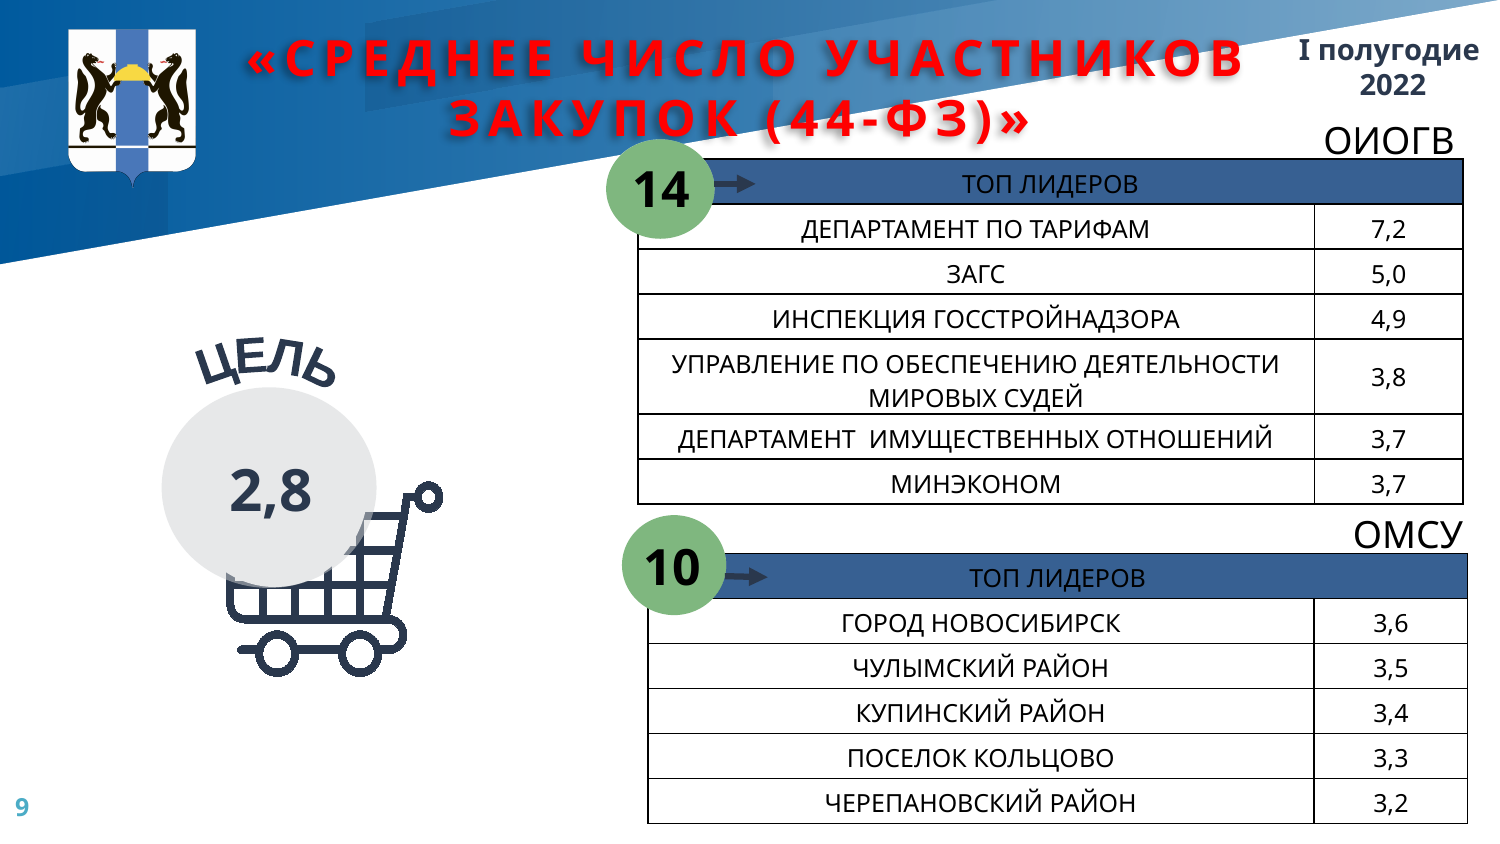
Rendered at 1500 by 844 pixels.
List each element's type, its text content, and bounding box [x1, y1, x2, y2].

table_cell ЗАГС [639, 250, 1314, 293]
table_cell ЧУЛЫМСКИЙ РАЙОН [649, 644, 1313, 688]
text_box ОМСУ [1332, 502, 1485, 564]
picture [67, 29, 196, 188]
table_cell 3,7 [1315, 460, 1462, 503]
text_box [605, 139, 715, 239]
table_cell ГОРОД НОВОСИБИРСК [649, 599, 1313, 643]
text_box «среднее число Участников закупок (44-фз)» [150, 20, 1330, 153]
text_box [621, 514, 727, 617]
table_cell 3,6 [1315, 599, 1467, 643]
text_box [161, 359, 444, 677]
table_cell 3,4 [1315, 689, 1467, 733]
table_cell 3,3 [1315, 734, 1467, 778]
table_cell ДЕПАРТАМЕНТ ПО ТАРИФАМ [639, 205, 1314, 248]
table_cell 5,0 [1315, 250, 1462, 293]
text_box ОИОГВ [1301, 106, 1477, 172]
table_header ТОП ЛИДЕРОВ [731, 554, 1467, 598]
table_cell УПРАВЛЕНИЕ ПО ОБЕСПЕЧЕНИЮ ДЕЯТЕЛЬНОСТИ МИРОВЫХ СУДЕЙ [639, 340, 1314, 413]
table_cell 3,5 [1315, 644, 1467, 688]
text_box 9 [15, 761, 70, 825]
table_cell 7,2 [1315, 205, 1462, 248]
table_header ТОП ЛИДЕРОВ [719, 160, 1462, 203]
table_cell МИНЭКОНОМ [639, 460, 1314, 503]
table_cell 3,2 [1315, 779, 1467, 823]
table_cell ПОСЕЛОК КОЛЬЦОВО [649, 734, 1313, 778]
table_cell КУПИНСКИЙ РАЙОН [649, 689, 1313, 733]
table_cell ИНСПЕКЦИЯ ГОССТРОЙНАДЗОРА [639, 295, 1314, 338]
table_cell ДЕПАРТАМЕНТ ИМУЩЕСТВЕННЫХ ОТНОШЕНИЙ [639, 415, 1314, 458]
table_cell 3,8 [1315, 340, 1462, 413]
table_cell 3,7 [1315, 415, 1462, 458]
table_cell 4,9 [1315, 295, 1462, 338]
text_box I полугодие 2022 [1278, 24, 1500, 109]
table_cell ЧЕРЕПАНОВСКИЙ РАЙОН [649, 779, 1313, 823]
